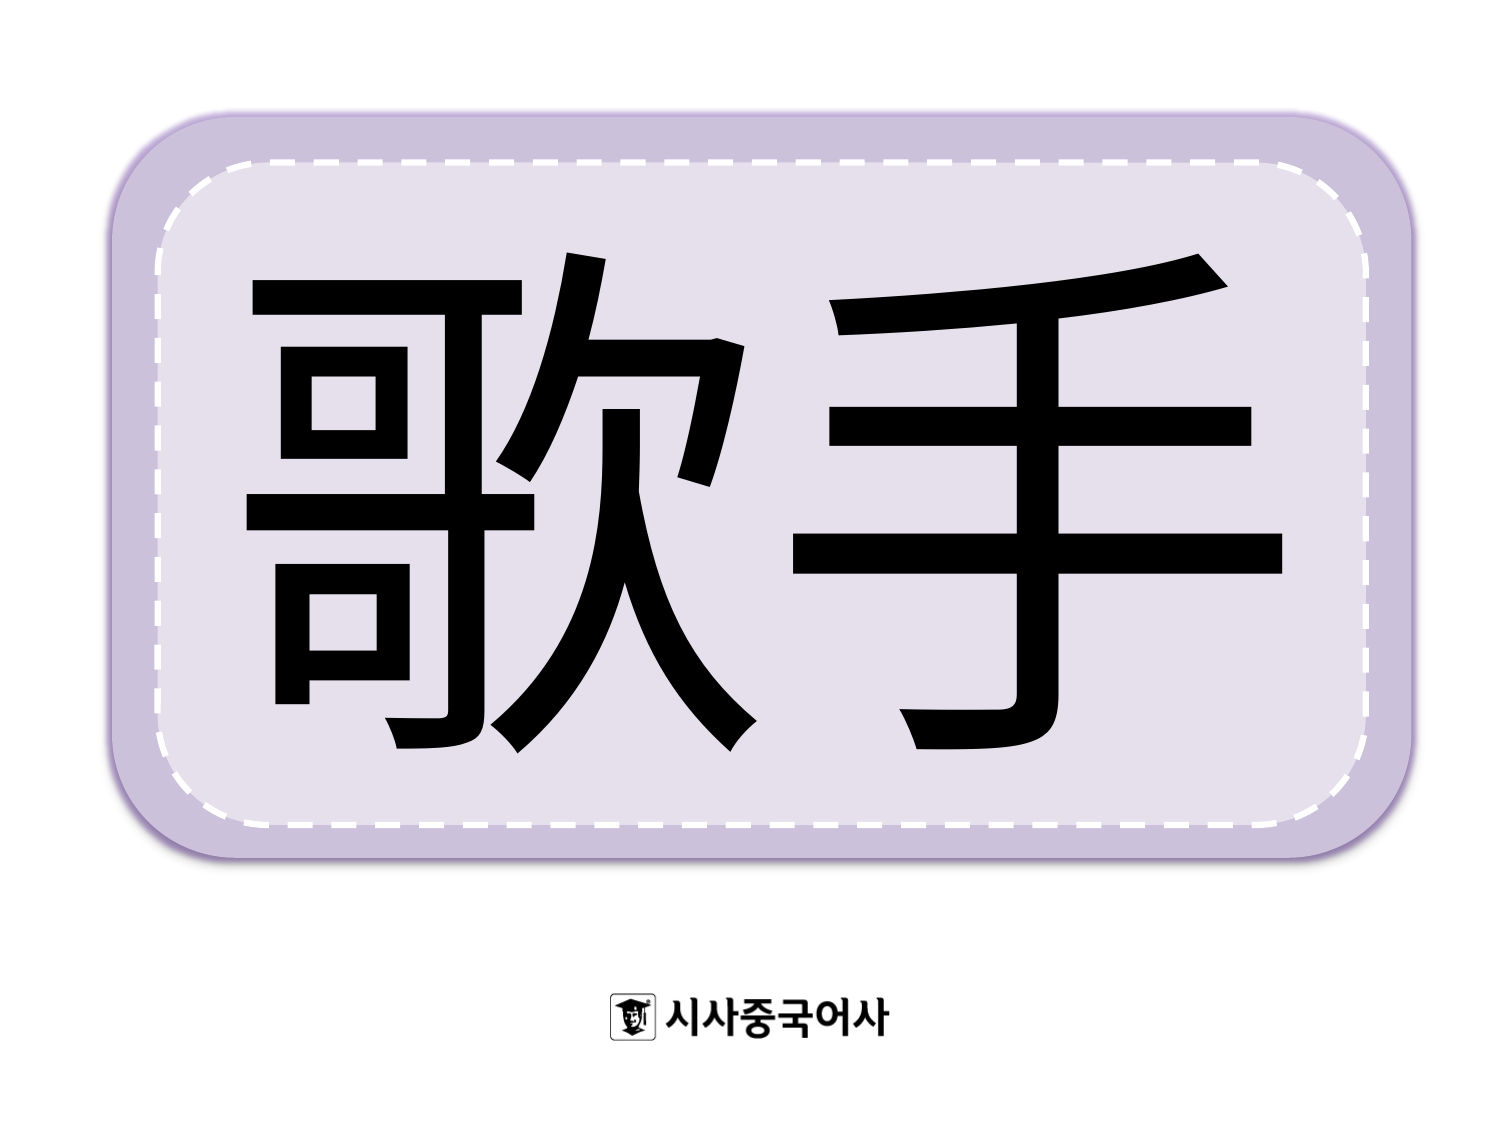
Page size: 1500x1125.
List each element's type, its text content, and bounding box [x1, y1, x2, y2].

picture [602, 987, 898, 1047]
text_box 歌手 [162, 160, 1371, 824]
